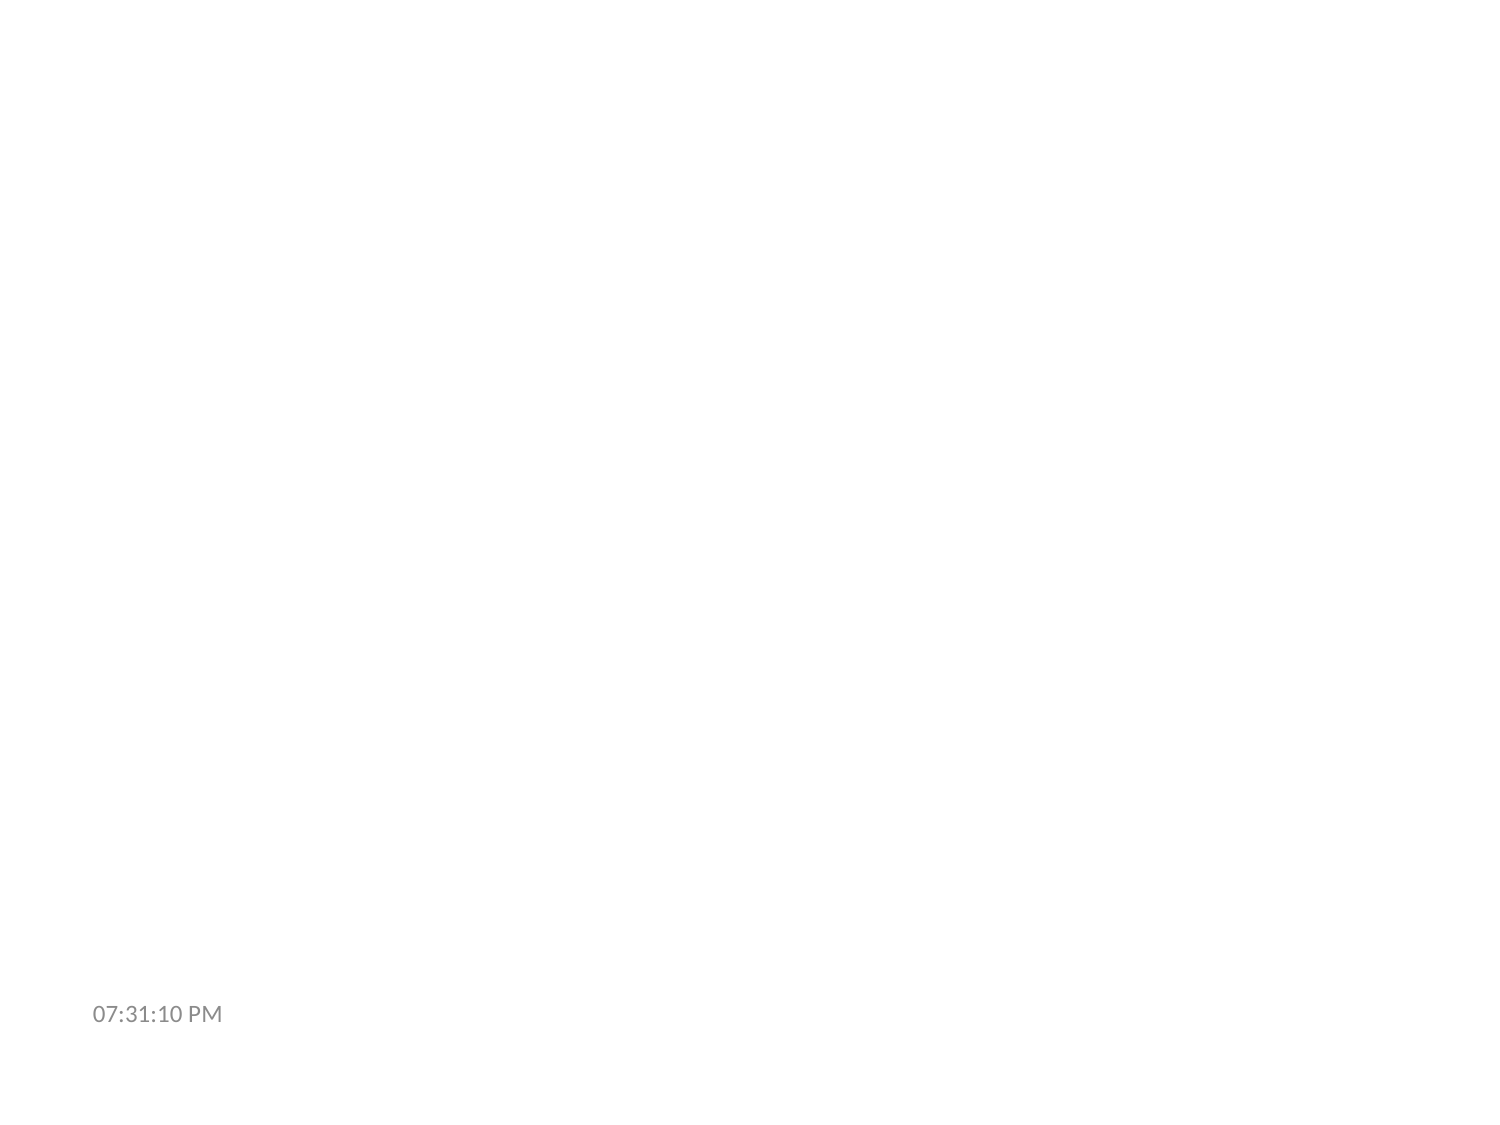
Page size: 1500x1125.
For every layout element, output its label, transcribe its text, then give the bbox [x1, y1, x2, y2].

text_box 3:35:09 PM [77, 982, 428, 1043]
